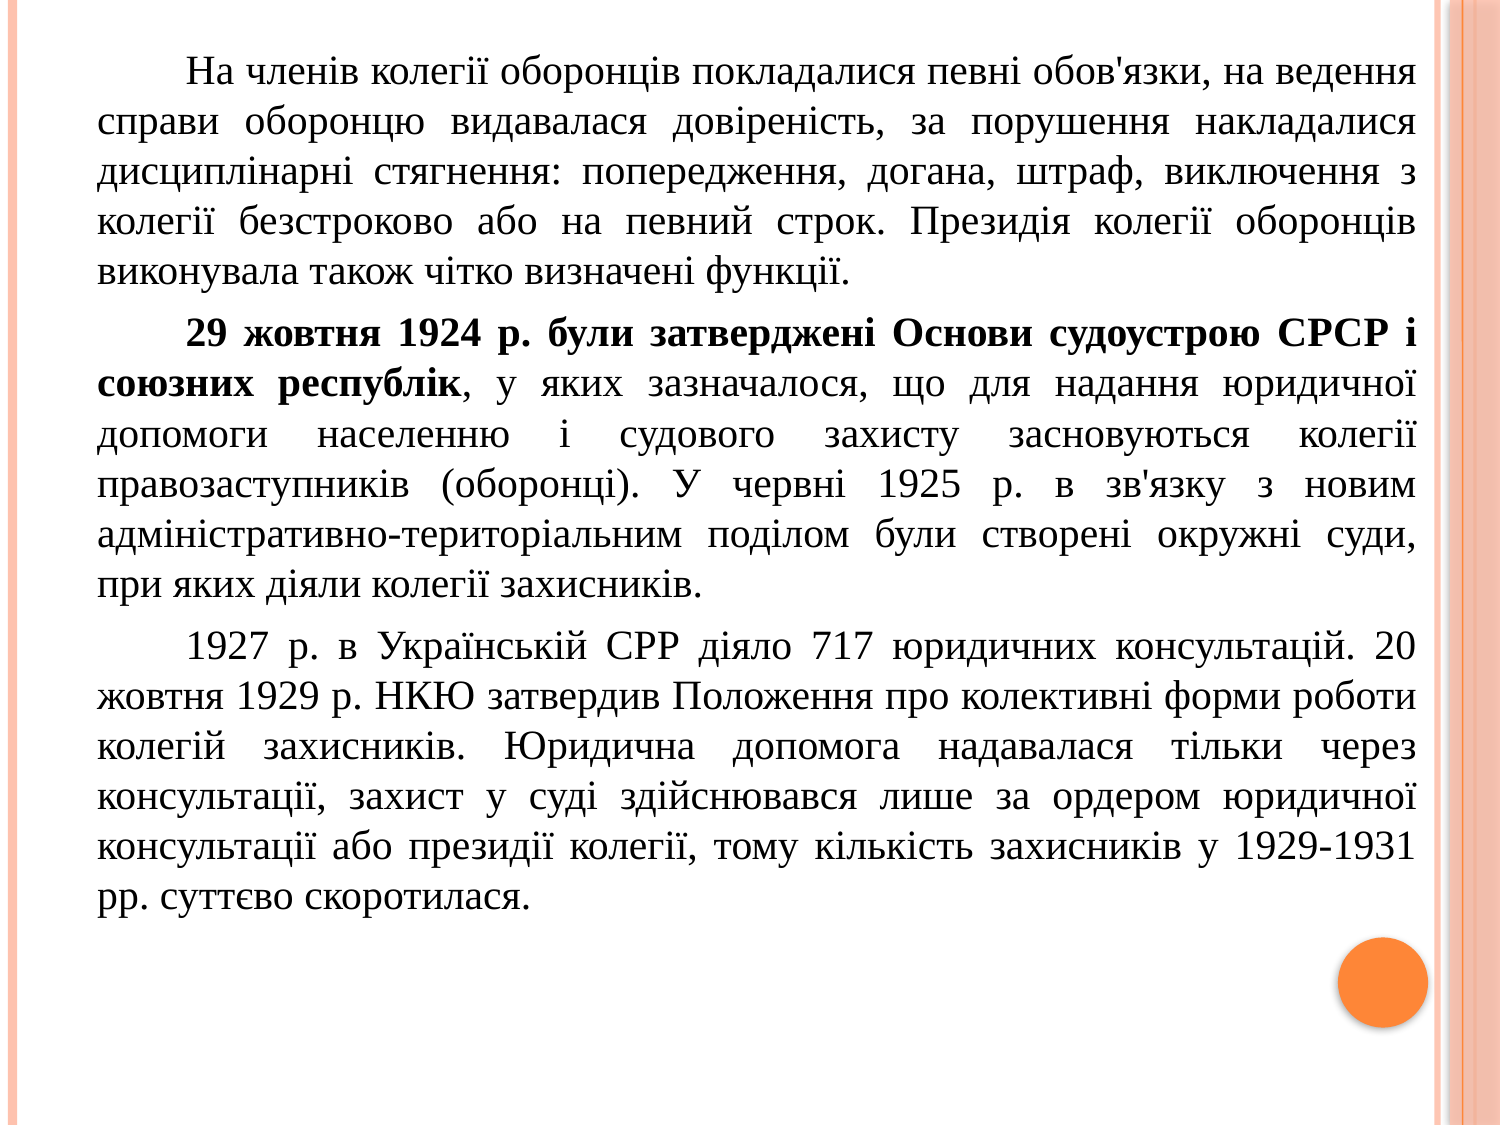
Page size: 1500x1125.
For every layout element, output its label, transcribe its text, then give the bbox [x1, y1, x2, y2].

list На членів колегії оборонців покладалися певні обов'язки, на ведення справи оборонцю видавалася довіреність, за порушення накладалися дисциплінарні стягнення: попередження, догана, штраф, виключення з колегії безстроково або на певний строк. Президія колегії оборонців виконувала також чітко визначені функції. 29 жовтня 1924 р. були затверджені Основи судоустрою СРСР і союзних республік, у яких зазначалося, що для надання юридичної допомоги населенню і судового захисту засновуються колегії правозаступників (оборонці). У червні 1925 р. в зв'язку з новим адміністративно-територіальним поділом були створені окружні суди, при яких діяли колегії захисників. 1927 р. в Українській СРР діяло 717 юридичних консультацій. 20 жовтня 1929 р. НКЮ затвердив Положення про колективні форми роботи колегій захисників. Юридична допомога надавалася тільки через консультації, захист у суді здійснювався лише за ордером юридичної консультації або президії колегії, тому кількість захисників у 1929-1931 pp. суттєво скоротилася. [81, 34, 1433, 1055]
